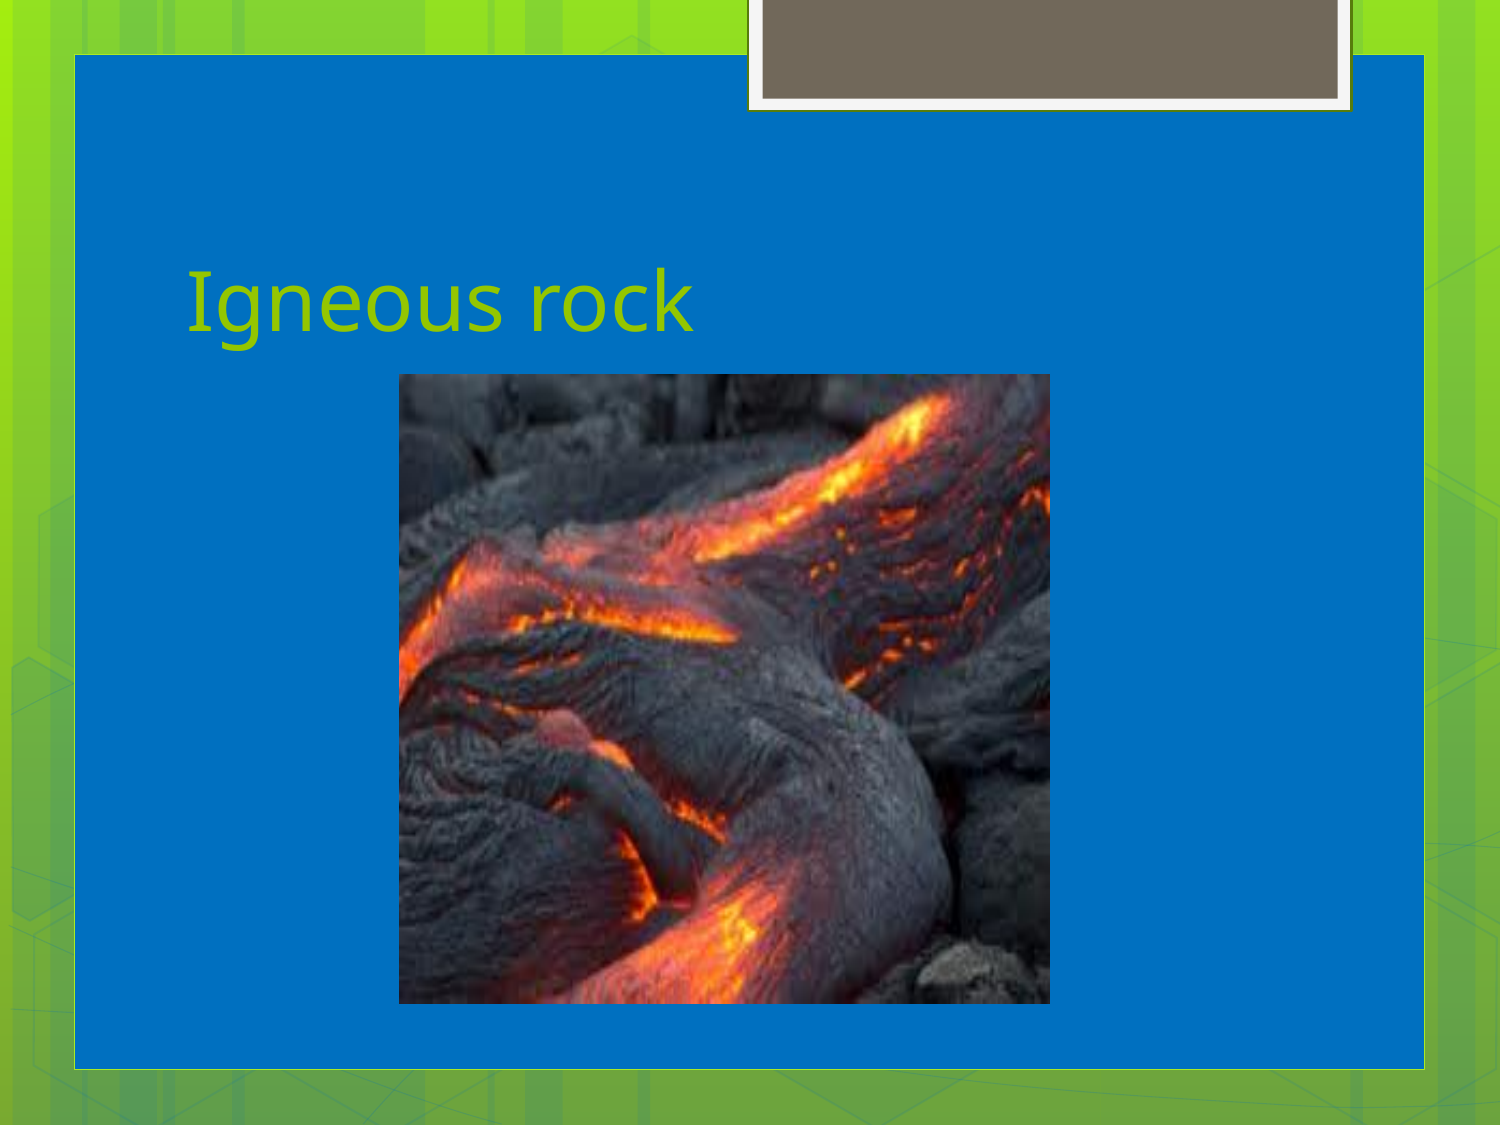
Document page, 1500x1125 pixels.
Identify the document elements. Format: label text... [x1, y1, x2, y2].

title Igneous rock [171, 168, 1324, 357]
picture [399, 374, 1051, 1004]
